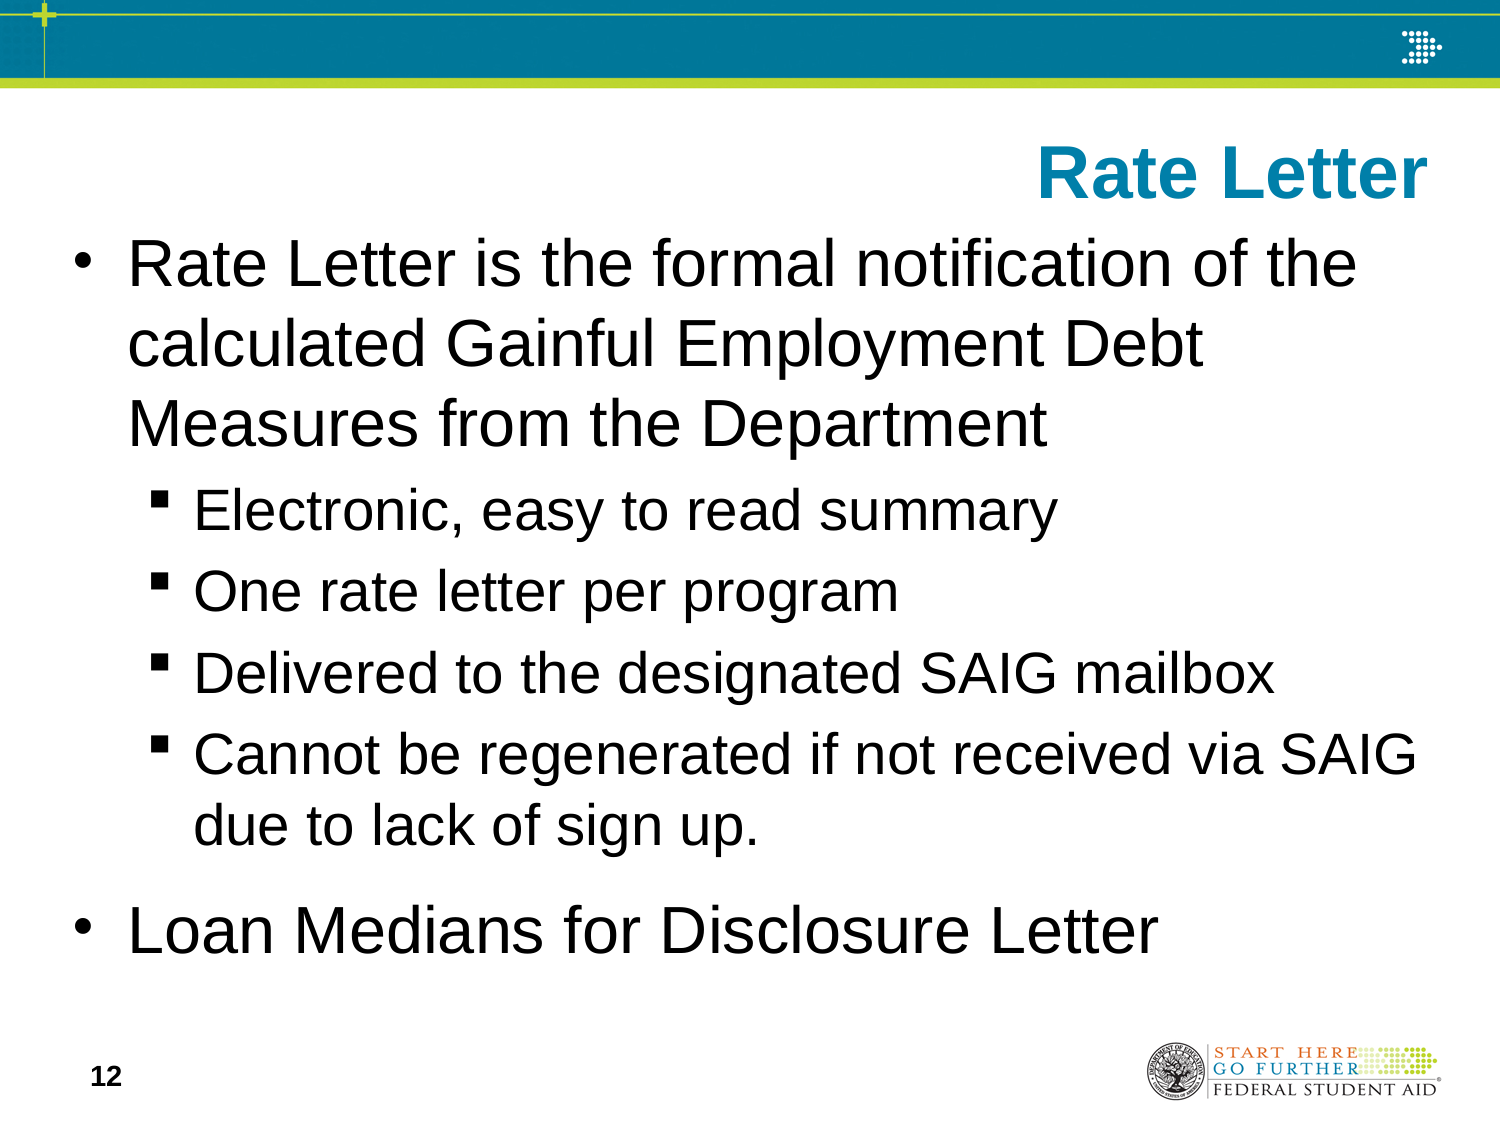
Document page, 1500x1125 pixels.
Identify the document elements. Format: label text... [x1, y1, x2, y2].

slide_number 12 [74, 1049, 388, 1125]
picture [1424, 32, 1428, 42]
title Rate Letter [56, 112, 1444, 212]
list Rate Letter is the formal notification of the calculated Gainful Employment Debt Measures from the Department Electronic, easy to read summary One rate letter per program Delivered to the designated SAIG mailbox Cannot be regenerated if not received via SAIG due to lack of sign up. Loan Medians for Disclosure Letter [56, 212, 1444, 1001]
picture [0, 78, 1500, 1125]
picture [0, 3, 1500, 26]
